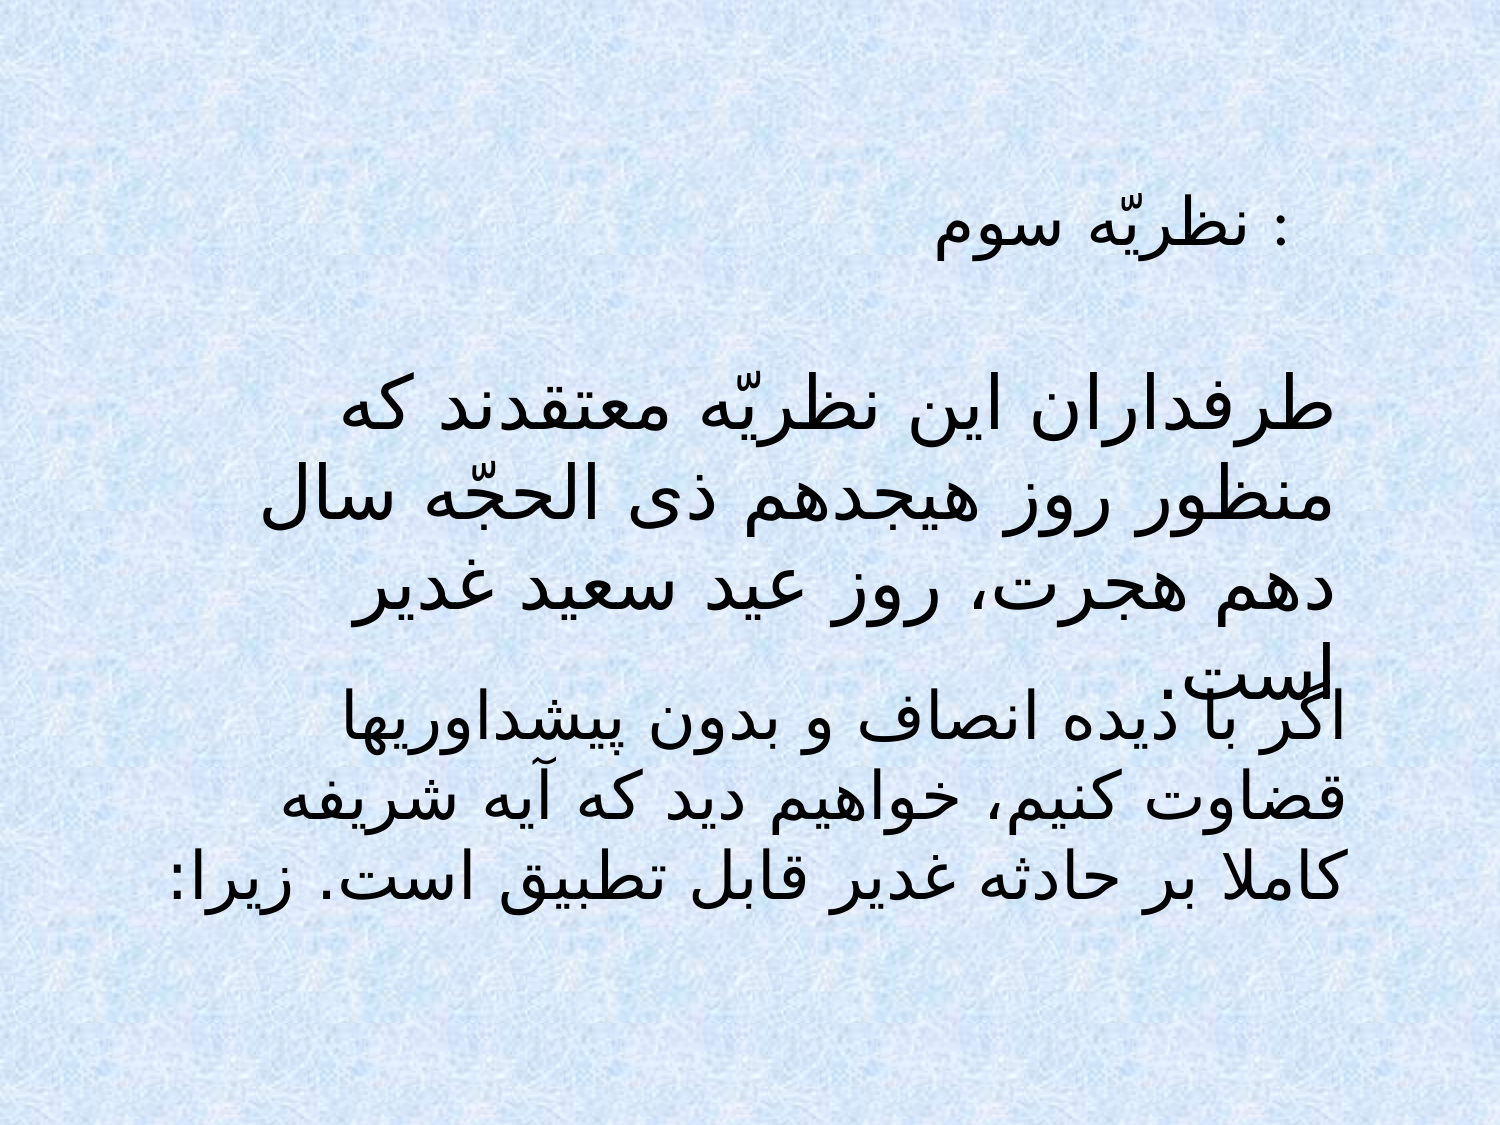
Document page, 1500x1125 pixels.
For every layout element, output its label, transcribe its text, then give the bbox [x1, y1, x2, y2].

text_box طرفداران اين نظريّه معتقدند كه منظور روز هيجدهم ذى الحجّه سال دهم هجرت، روز عيد سعيد غدير است. [135, 346, 1353, 665]
text_box اگر با ديده انصاف و بدون پيشداوريها قضاوت كنيم، خواهيم ديد كه آيه شريفه كاملا بر حادثه غدير قابل تطبيق است. زيرا: [123, 665, 1365, 921]
picture [0, 0, 1500, 1125]
text_box نظريّه سوم : [919, 171, 1305, 266]
